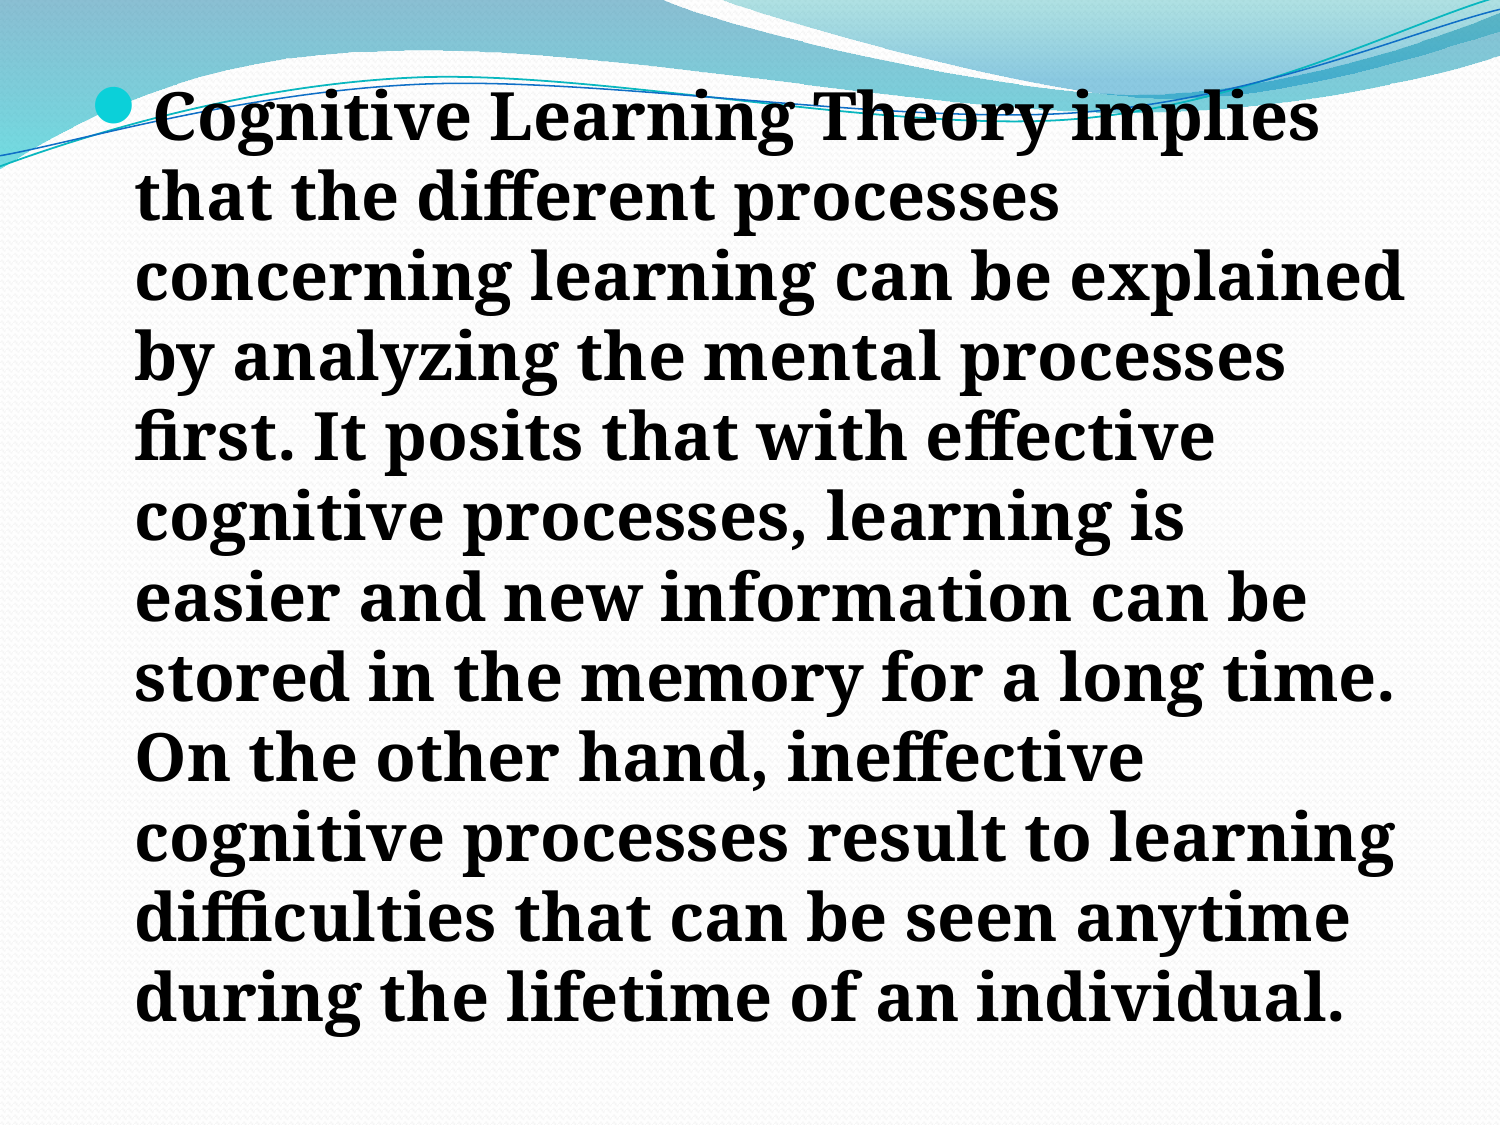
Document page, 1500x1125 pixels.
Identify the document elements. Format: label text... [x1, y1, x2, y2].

list Cognitive Learning Theory implies that the different processes concerning learning can be explained by analyzing the mental processes first. It posits that with effective cognitive processes, learning is easier and new information can be stored in the memory for a long time. On the other hand, ineffective cognitive processes result to learning difficulties that can be seen anytime during the lifetime of an individual. [75, 66, 1425, 1059]
